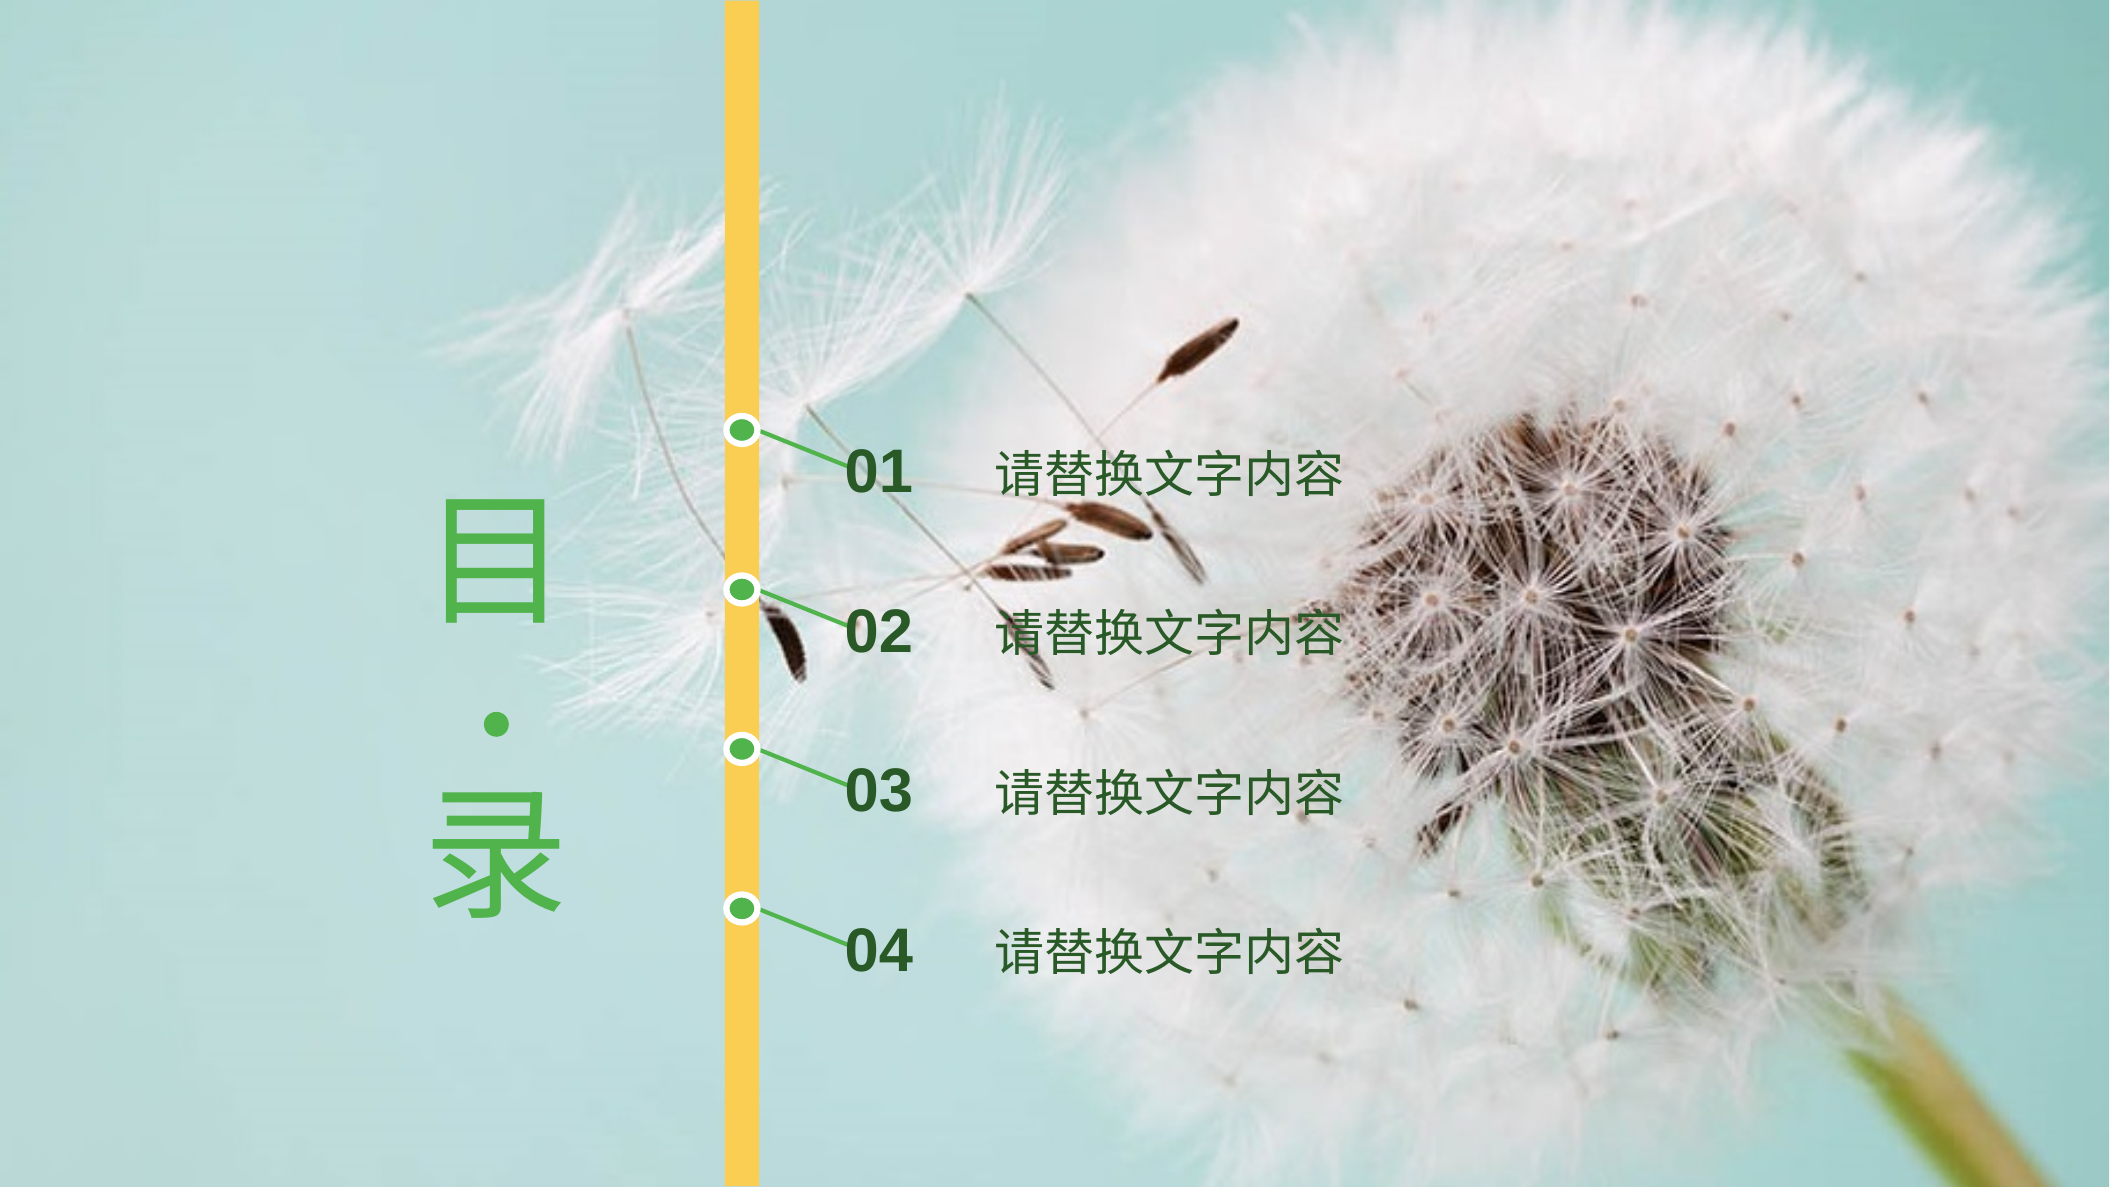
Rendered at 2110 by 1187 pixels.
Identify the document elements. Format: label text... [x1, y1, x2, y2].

text_box 03 [822, 749, 935, 825]
text_box [482, 710, 510, 738]
text_box [725, 893, 759, 924]
text_box [725, 574, 759, 605]
text_box 请替换文字内容 [994, 902, 1398, 987]
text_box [757, 429, 851, 468]
text_box 录 [405, 752, 588, 945]
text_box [757, 908, 851, 946]
text_box [724, 0, 760, 1187]
text_box 01 [822, 430, 935, 506]
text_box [757, 589, 851, 627]
text_box [725, 733, 759, 764]
text_box 请替换文字内容 [994, 743, 1398, 827]
text_box [0, 0, 724, 1187]
text_box 目 [406, 458, 586, 651]
text_box 请替换文字内容 [994, 424, 1398, 508]
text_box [757, 748, 851, 787]
text_box [725, 414, 759, 446]
text_box [760, 0, 2110, 1187]
text_box 04 [822, 909, 935, 985]
text_box 02 [822, 590, 935, 666]
text_box 请替换文字内容 [994, 583, 1398, 668]
